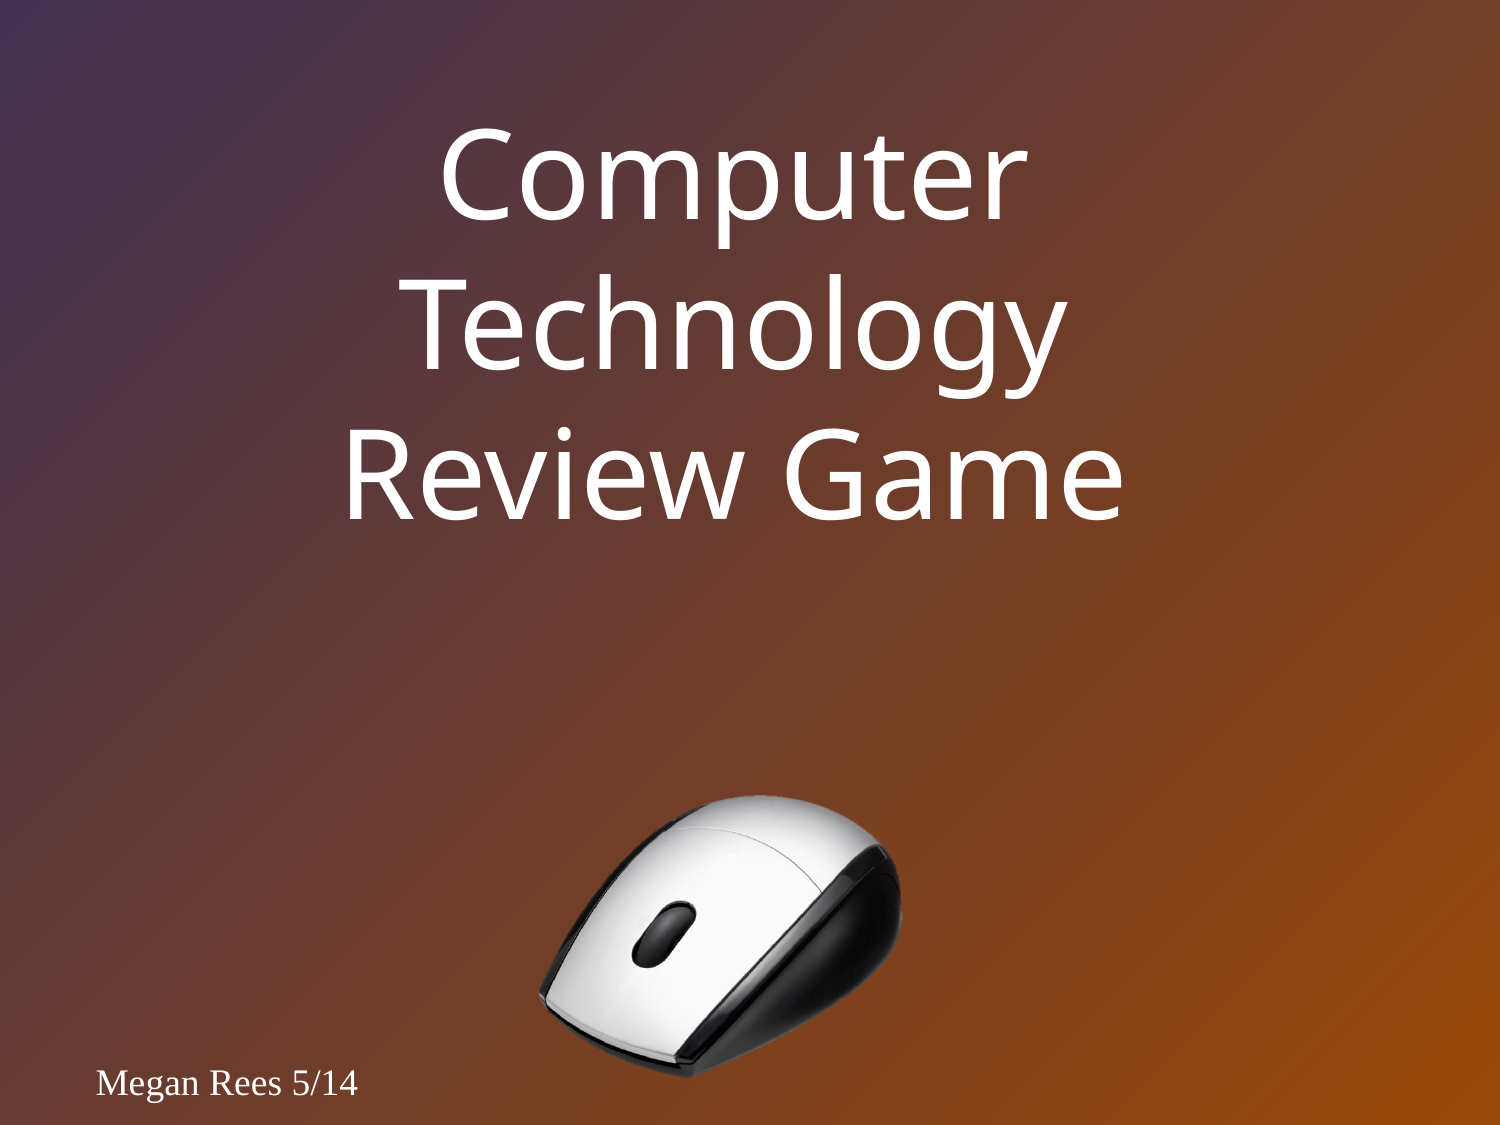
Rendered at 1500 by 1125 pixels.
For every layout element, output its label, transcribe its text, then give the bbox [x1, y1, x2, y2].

text_box Megan Rees 5/14 [0, 1051, 440, 1111]
picture [445, 741, 1022, 1125]
text_box Computer Technology Review Game [227, 87, 1240, 553]
